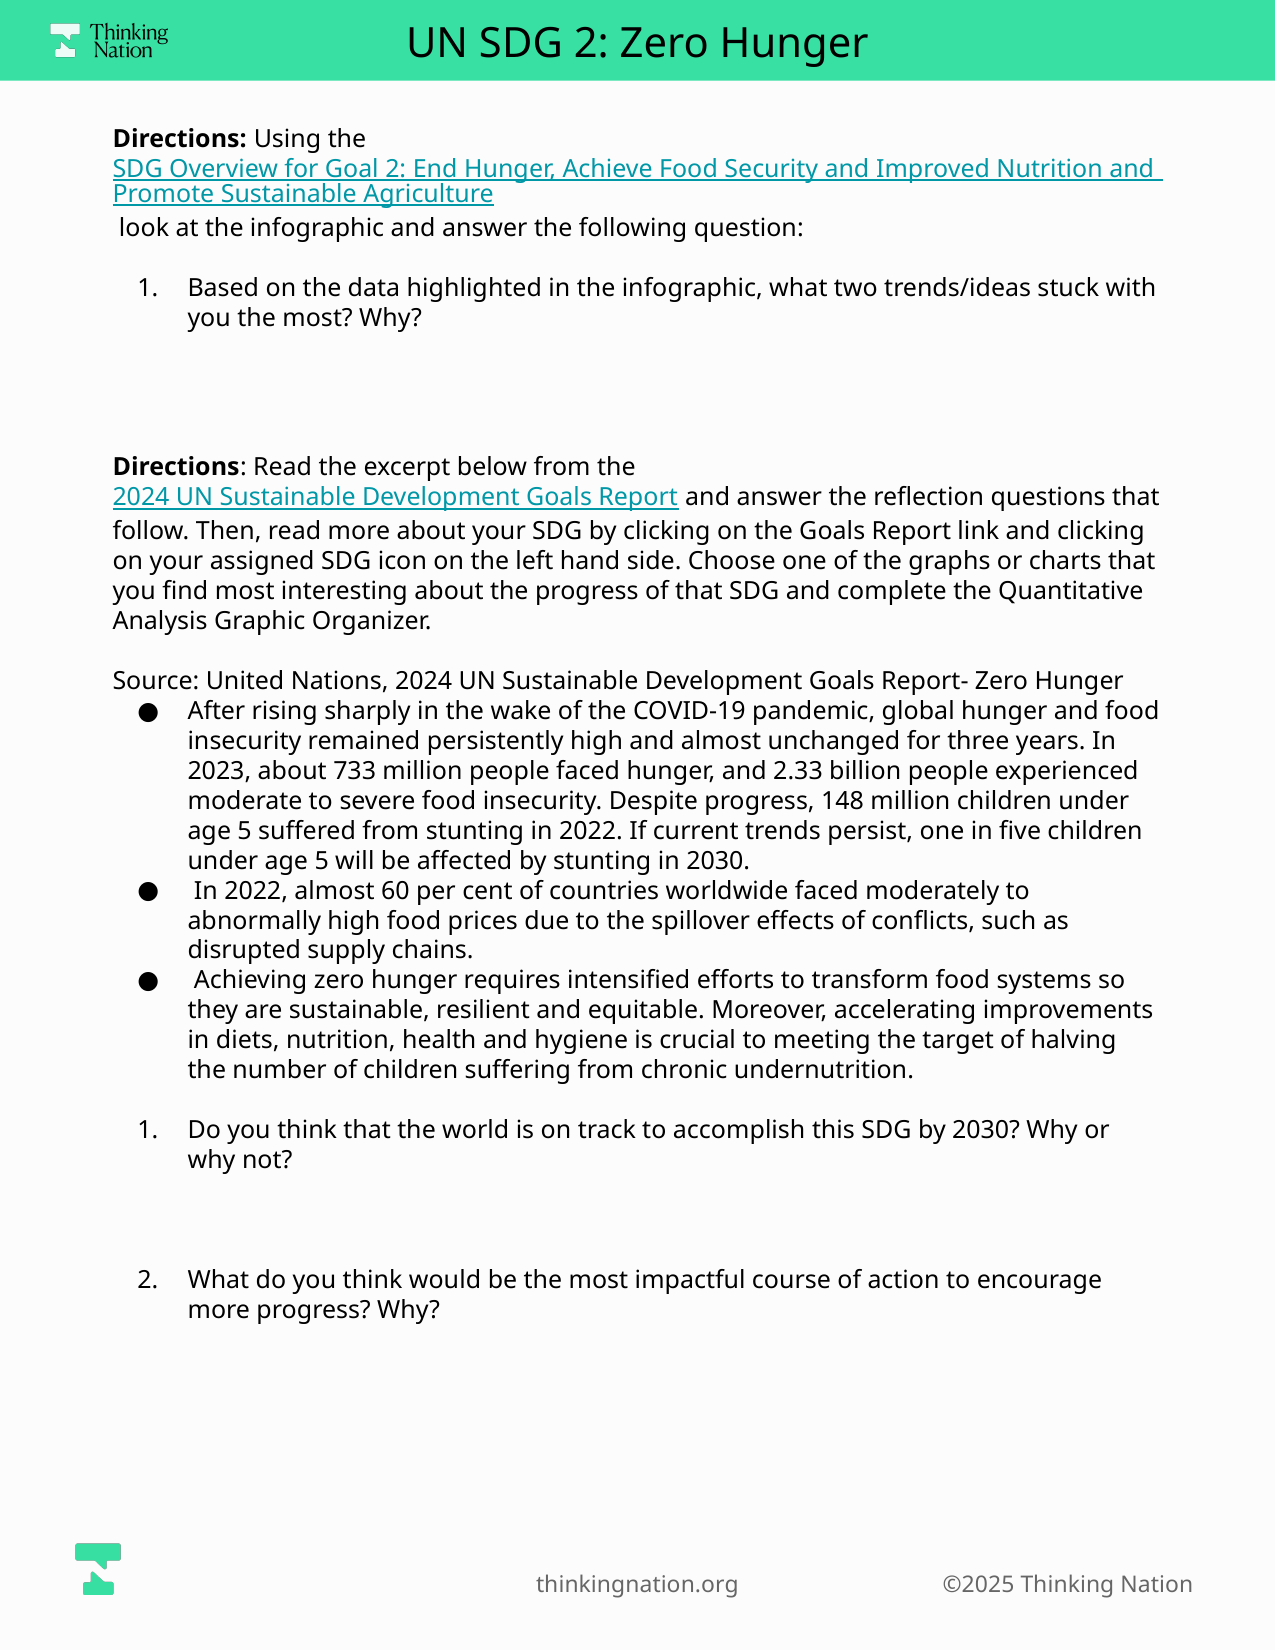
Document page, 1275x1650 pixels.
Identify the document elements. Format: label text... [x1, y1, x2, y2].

text_box ©2025 Thinking Nation [907, 1553, 1210, 1605]
text_box thinkingnation.org [486, 1553, 789, 1605]
picture [62, 1533, 134, 1605]
text_box Directions: Using the SDG Overview for Goal 2: End Hunger, Achieve Food Security and Improved Nutrition and Promote Sustainable Agriculture look at the infographic and answer the following question: Based on the data highlighted in the infographic, what two trends/ideas stuck with you the most? Why? Directions: Read the excerpt below from the 2024 UN Sustainable Development Goals Report and answer the reflection questions that follow. Then, read more about your SDG by clicking on the Goals Report link and clicking on your assigned SDG icon on the left hand side. Choose one of the graphs or charts that you find most interesting about the progress of that SDG and complete the Quantitative Analysis Graphic Organizer. Source: United Nations, 2024 UN Sustainable Development Goals Report- Zero Hunger After rising sharply in the wake of the COVID-19 pandemic, global hunger and food insecurity remained persistently high and almost unchanged for three years. In 2023, about 733 million people faced hunger, and 2.33 billion people experienced moderate to severe food insecurity. Despite progress, 148 million children under age 5 suffered from stunting in 2022. If current trends persist, one in five children under age 5 will be affected by stunting in 2030. In 2022, almost 60 per cent of countries worldwide faced moderately to abnormally high food prices due to the spillover effects of conflicts, such as disrupted supply chains. Achieving zero hunger requires intensified efforts to transform food systems so they are sustainable, resilient and equitable. Moreover, accelerating improvements in diets, nutrition, health and hygiene is crucial to meeting the target of halving the number of children suffering from chronic undernutrition. Do you think that the world is on track to accomplish this SDG by 2030? Why or why not? What do you think would be the most impactful course of action to encourage more progress? Why? [97, 107, 1178, 1374]
text_box UN SDG 2: Zero Hunger [0, 0, 1275, 81]
picture [36, 12, 172, 69]
